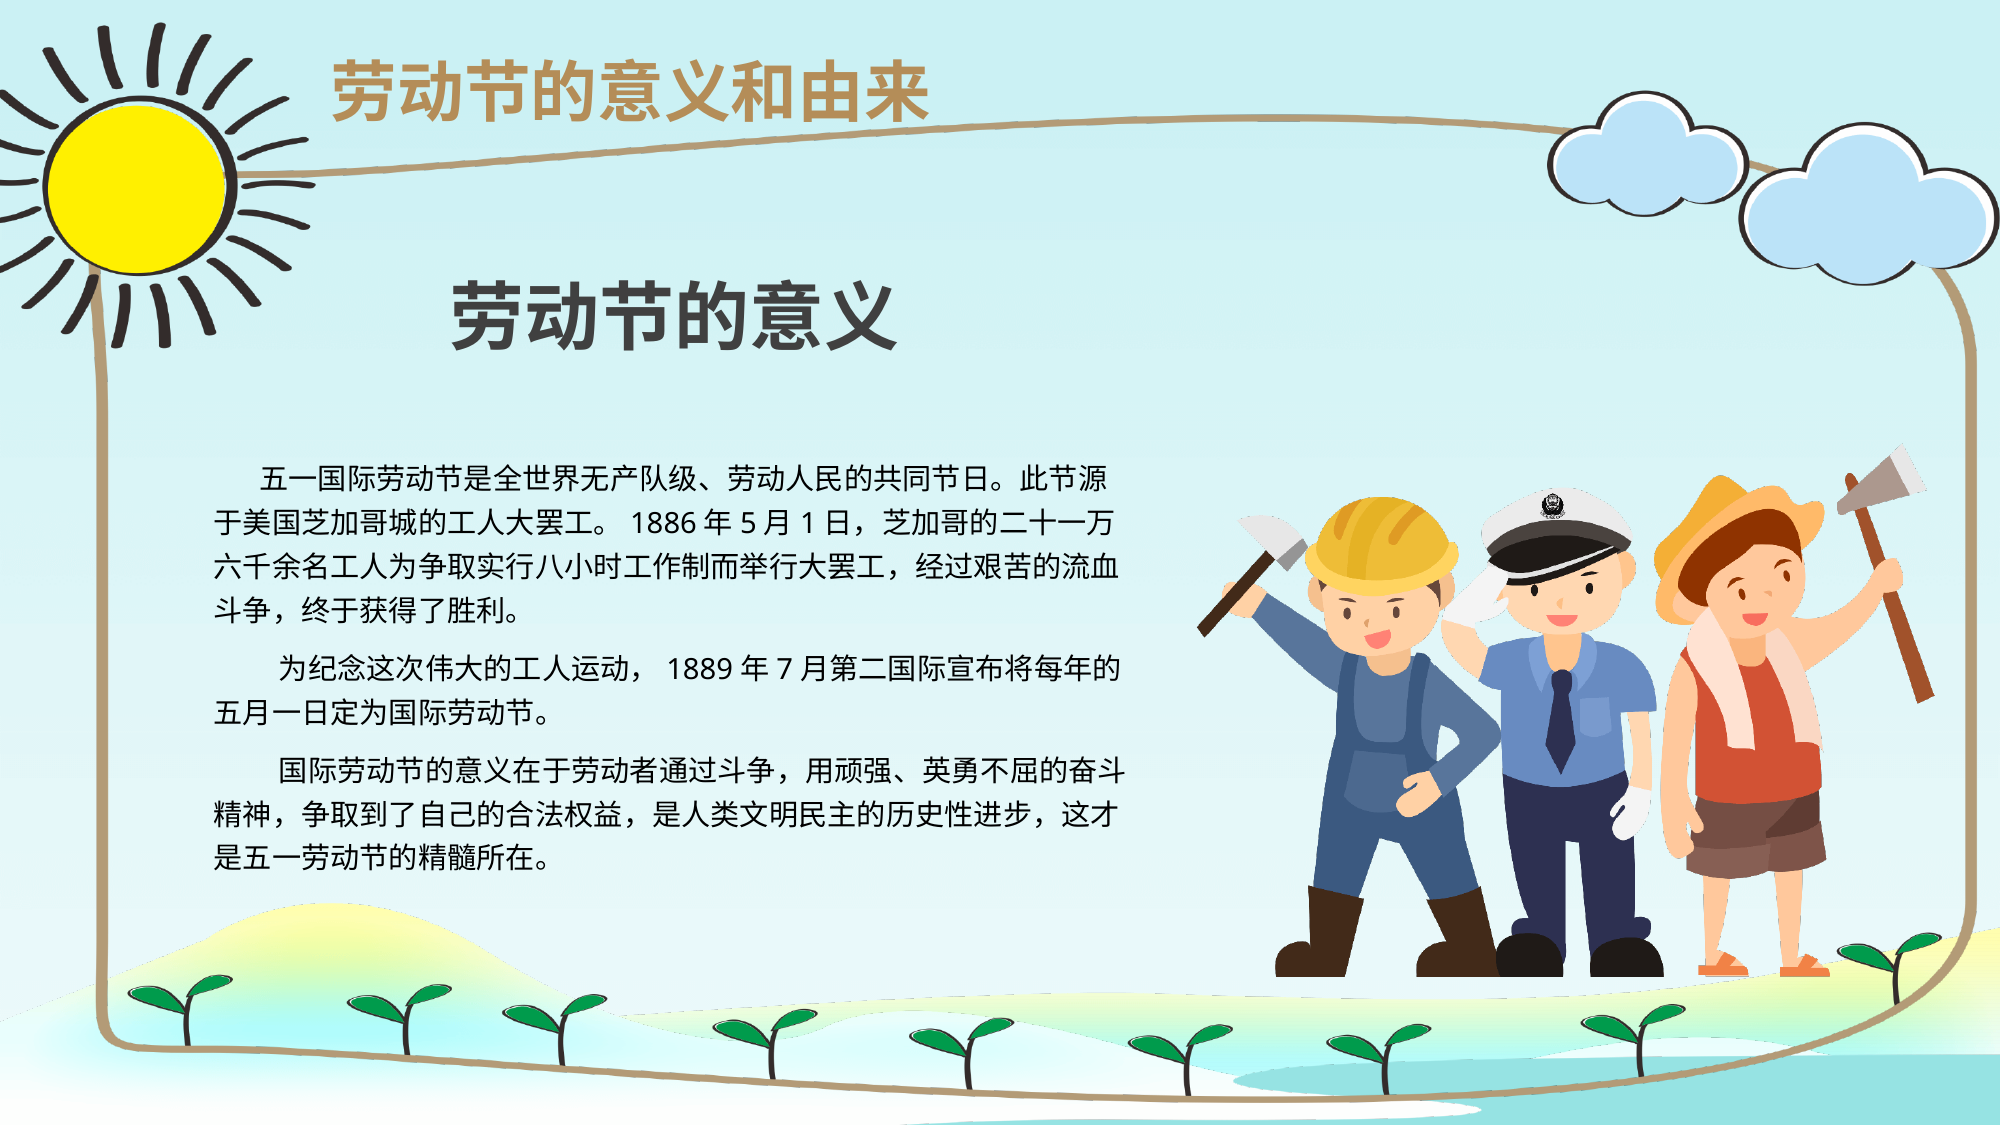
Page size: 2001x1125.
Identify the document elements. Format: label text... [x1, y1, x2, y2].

text_box 五一国际劳动节是全世界无产队级、劳动人民的共同节日。此节源于美国芝加哥城的工人大罢工。1886年5月1日，芝加哥的二十一万六千余名工人为争取实行八小时工作制而举行大罢工，经过艰苦的流血斗争，终于获得了胜利。 为纪念这次伟大的工人运动，1889年7月第二国际宣布将每年的五月一日定为国际劳动节。 国际劳动节的意义在于劳动者通过斗争，用顽强、英勇不屈的奋斗精神，争取到了自己的合法权益，是人类文明民主的历史性进步，这才是五一劳动节的精髓所在。 [198, 444, 936, 882]
picture [0, 0, 2000, 1125]
text_box 劳动节的意义 [411, 261, 936, 367]
text_box 劳动节的意义和由来 [288, 42, 1056, 138]
